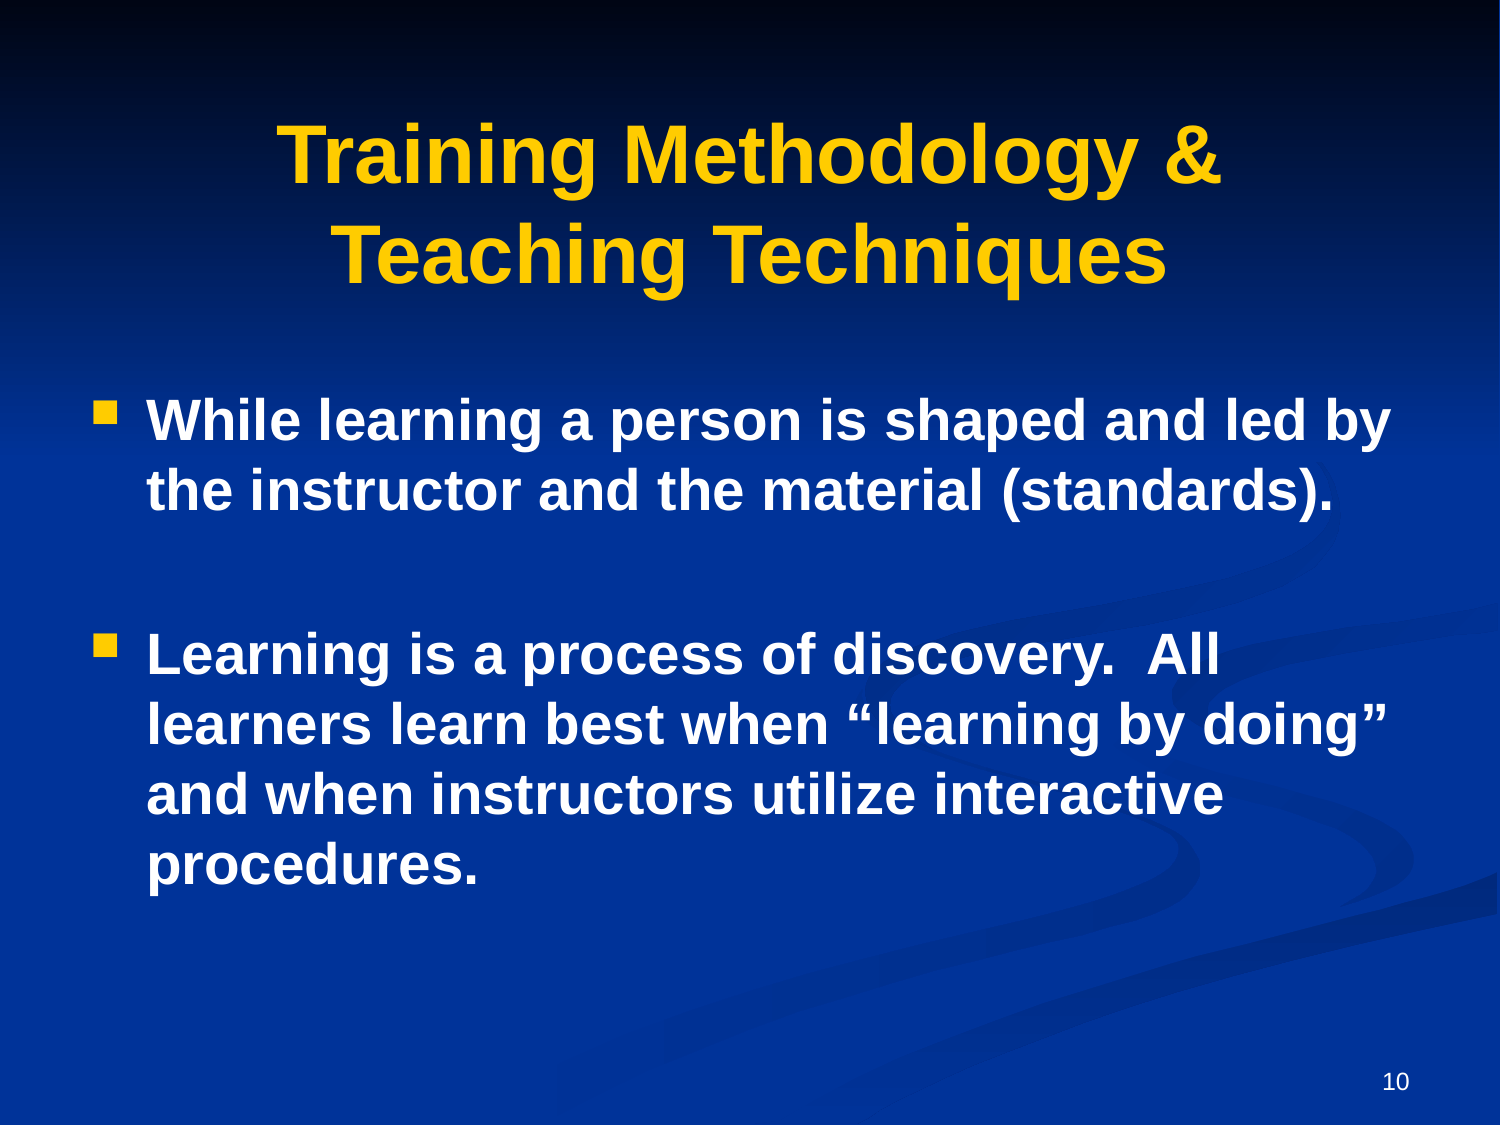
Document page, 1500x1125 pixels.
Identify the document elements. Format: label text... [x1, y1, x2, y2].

title Training Methodology & Teaching Techniques [74, 87, 1426, 313]
list While learning a person is shaped and led by the instructor and the material (standards). Learning is a process of discovery. All learners learn best when “learning by doing” and when instructors utilize interactive procedures. [74, 374, 1426, 1125]
